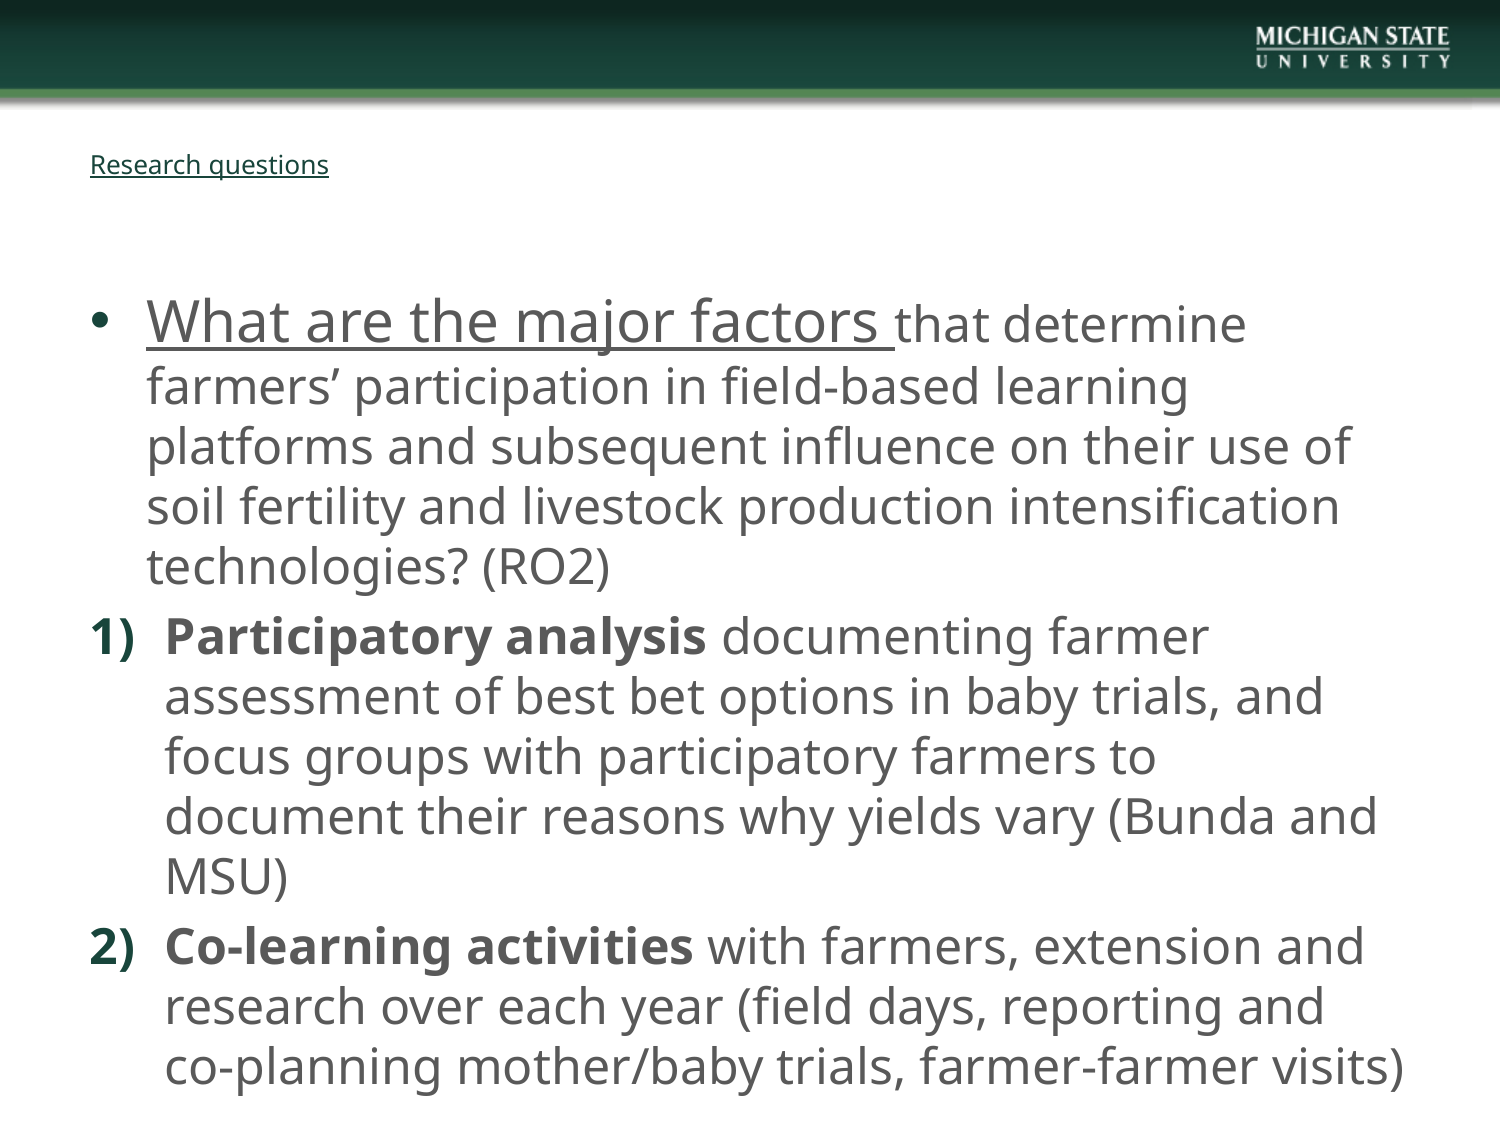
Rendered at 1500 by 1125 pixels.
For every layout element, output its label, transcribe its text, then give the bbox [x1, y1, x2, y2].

picture [0, 0, 1500, 110]
title Research questions [75, 140, 1425, 220]
list What are the major factors that determine farmers’ participation in field-based learning platforms and subsequent influence on their use of soil fertility and livestock production intensification technologies? (RO2) Participatory analysis documenting farmer assessment of best bet options in baby trials, and focus groups with participatory farmers to document their reasons why yields vary (Bunda and MSU) Co-learning activities with farmers, extension and research over each year (field days, reporting and co-planning mother/baby trials, farmer-farmer visits) [75, 276, 1425, 944]
